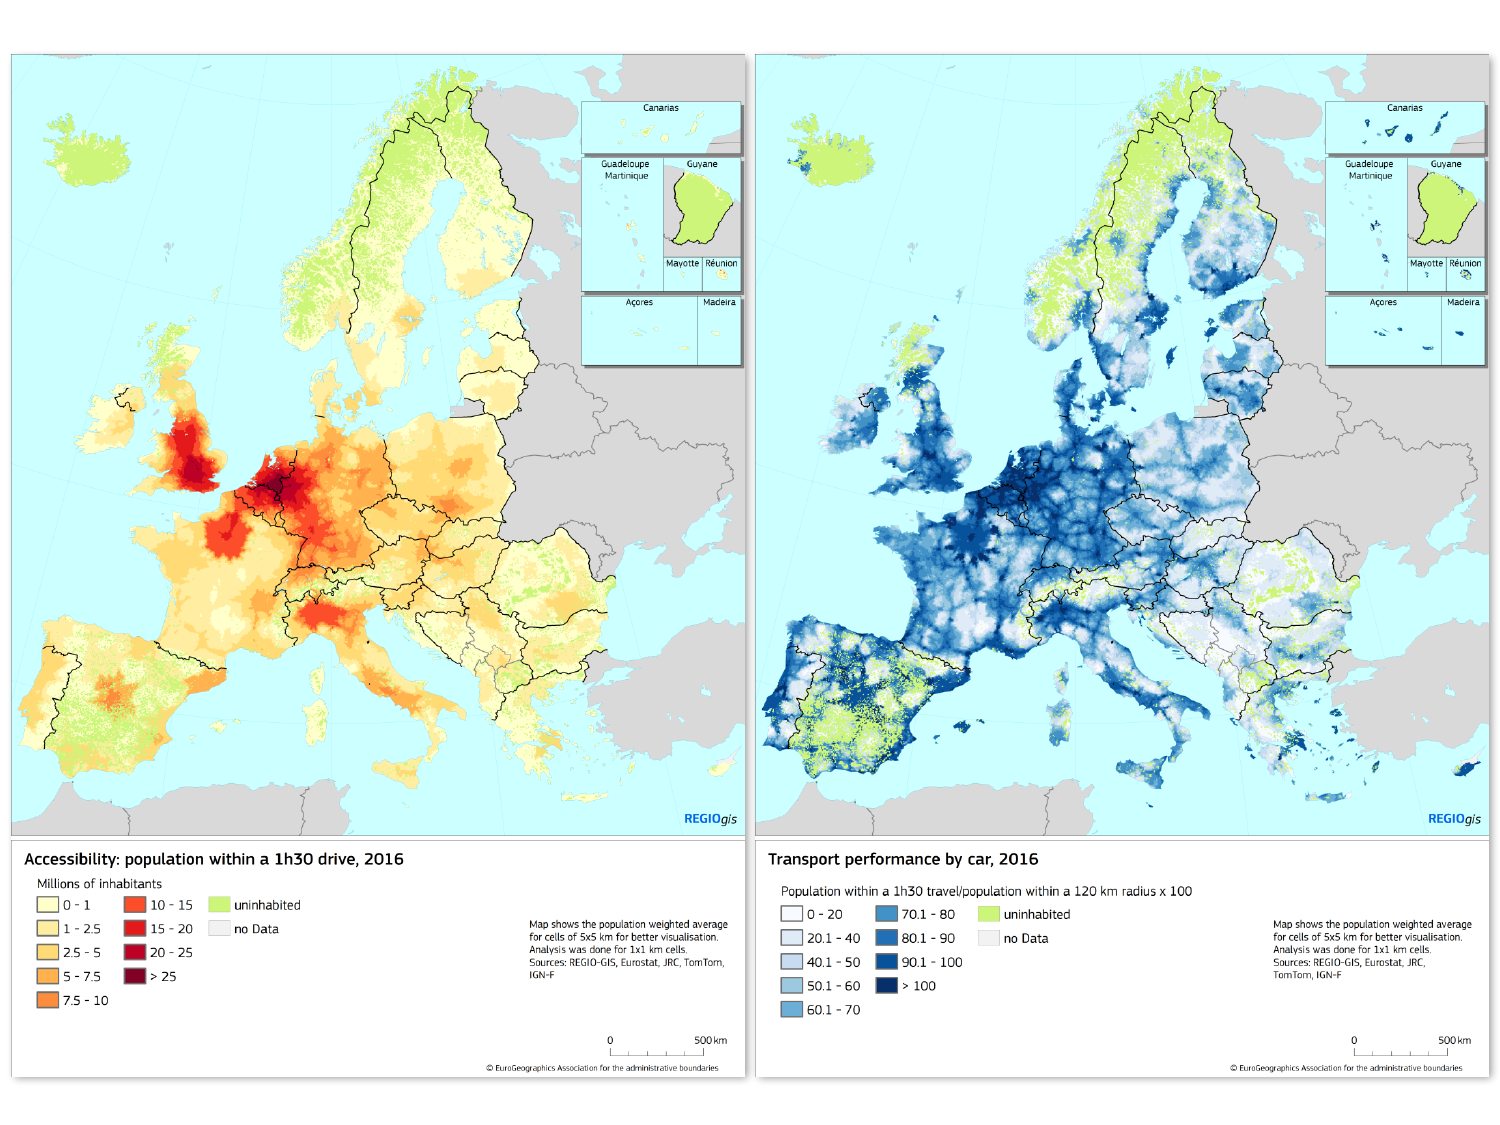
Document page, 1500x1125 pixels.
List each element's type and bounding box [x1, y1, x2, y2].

picture [11, 54, 745, 1077]
picture [755, 54, 1489, 1077]
